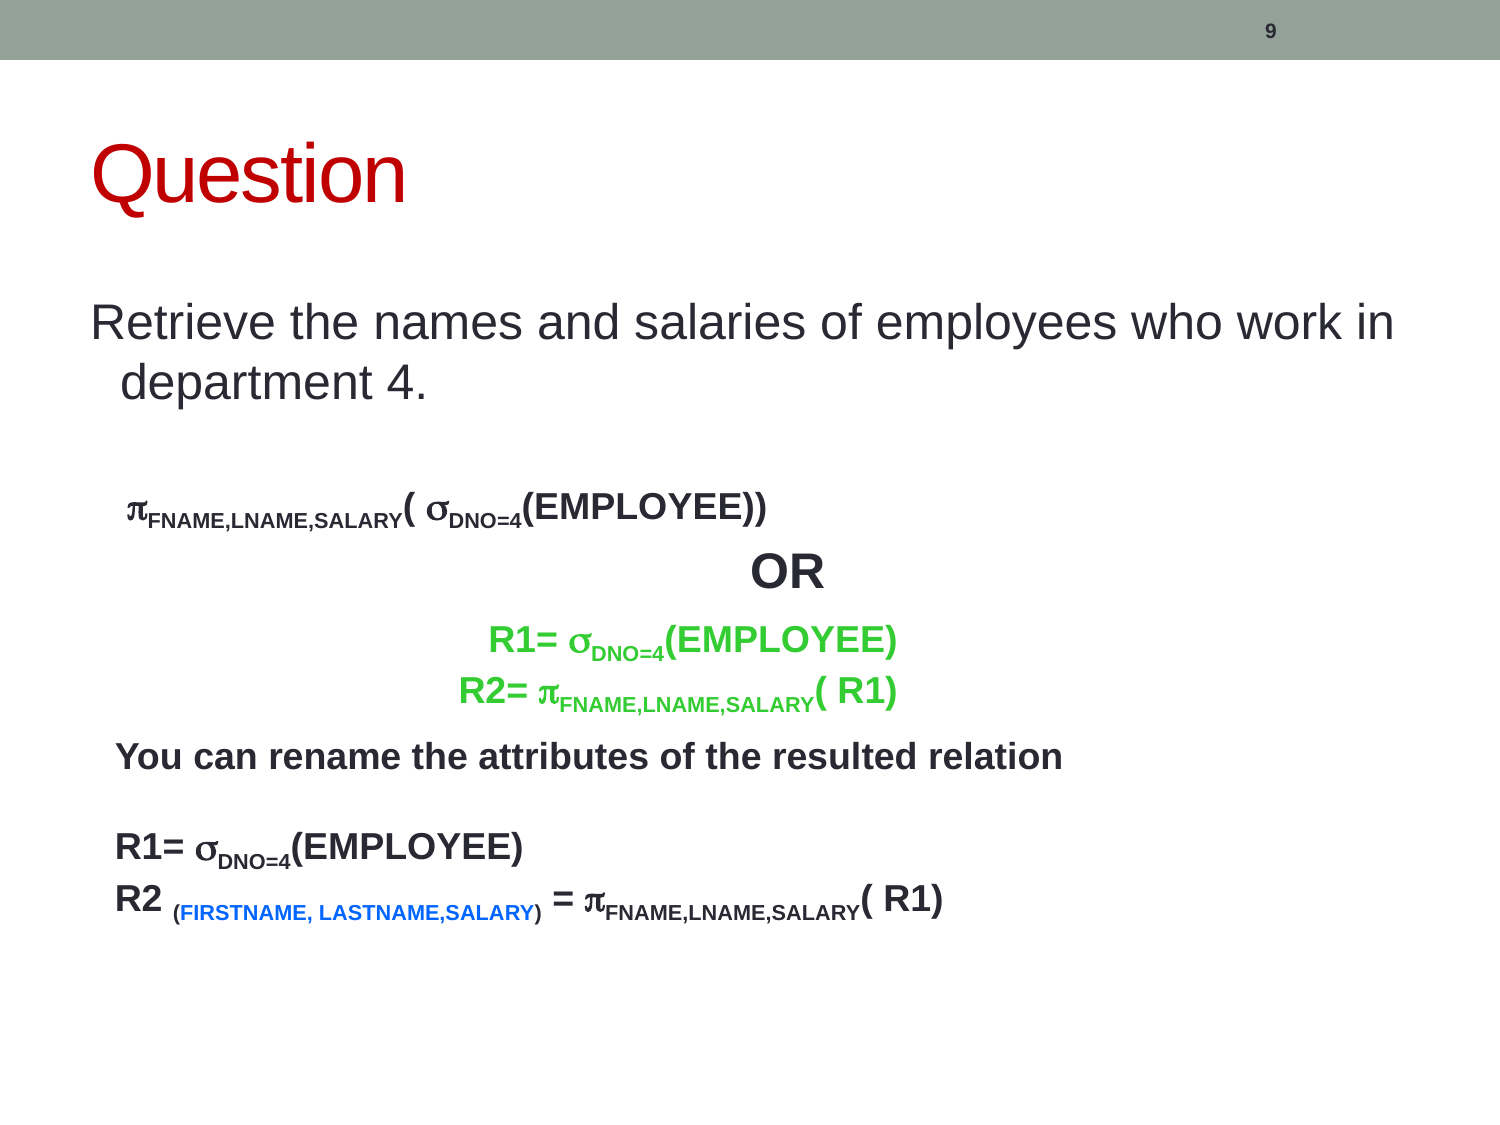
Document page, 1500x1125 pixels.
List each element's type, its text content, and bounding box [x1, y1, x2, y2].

text_box OR [735, 531, 840, 607]
text_box R1= DNO=4(EMPLOYEE) R2= FNAME,LNAME,SALARY( R1) [144, 607, 913, 724]
list Retrieve the names and salaries of employees who work in department 4. [75, 282, 1425, 488]
slide_number 9 [1250, 3, 1425, 57]
text_box FNAME,LNAME,SALARY( DNO=4(EMPLOYEE)) [112, 474, 1341, 586]
title Question [75, 87, 1425, 250]
text_box You can rename the attributes of the resulted relation R1= DNO=4(EMPLOYEE) R2 (FIRSTNAME, LASTNAME,SALARY) = FNAME,LNAME,SALARY( R1) [99, 724, 1425, 932]
